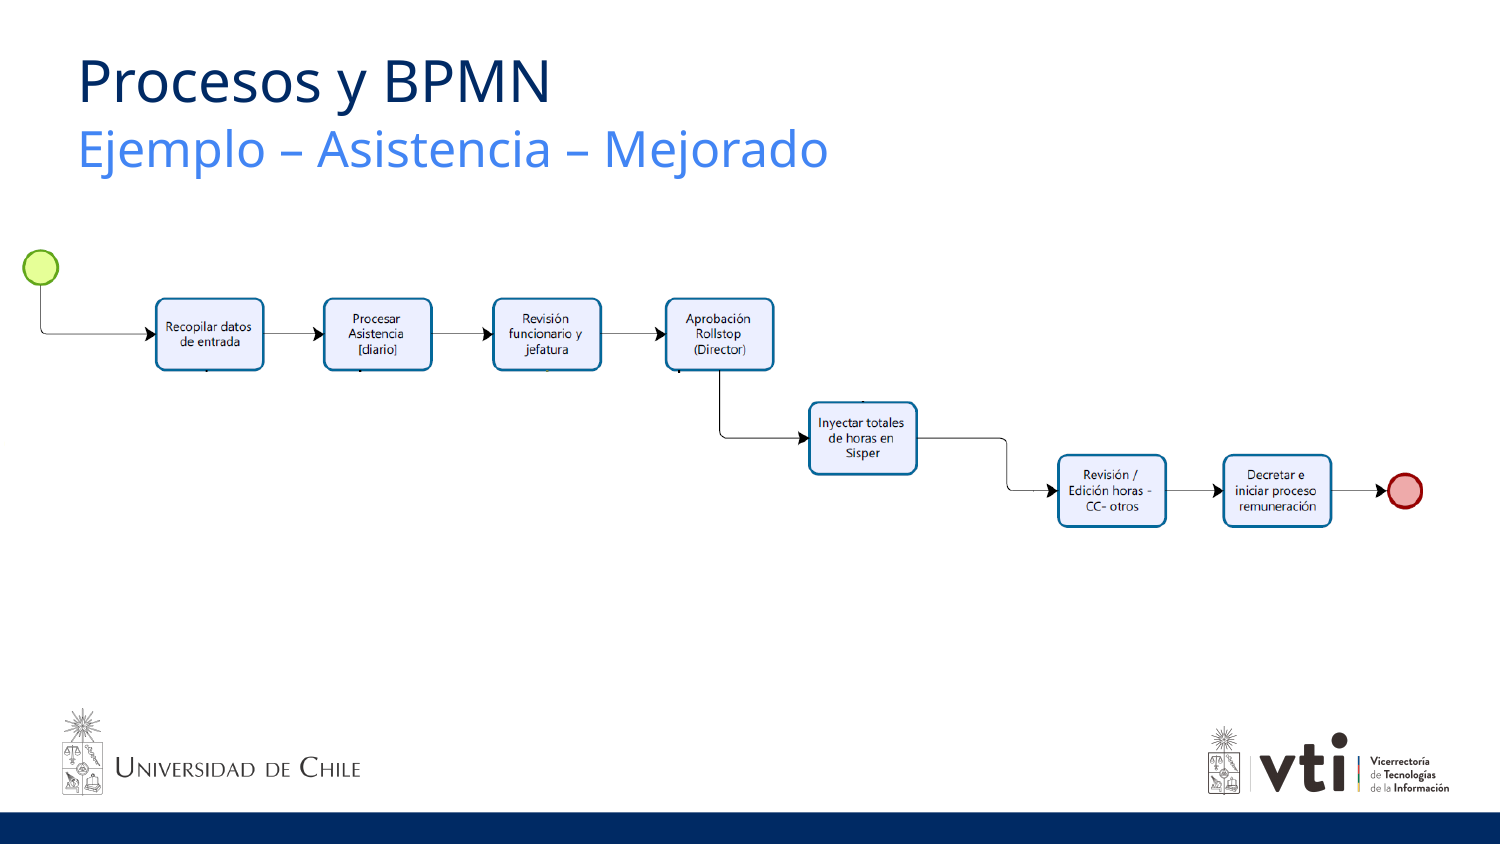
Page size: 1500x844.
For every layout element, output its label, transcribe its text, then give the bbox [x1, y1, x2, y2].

title Procesos y BPMN [62, 39, 1330, 102]
picture [0, 244, 1437, 545]
picture [62, 708, 360, 796]
picture [1208, 726, 1449, 795]
list Ejemplo – Asistencia – Mejorado [62, 102, 1330, 182]
